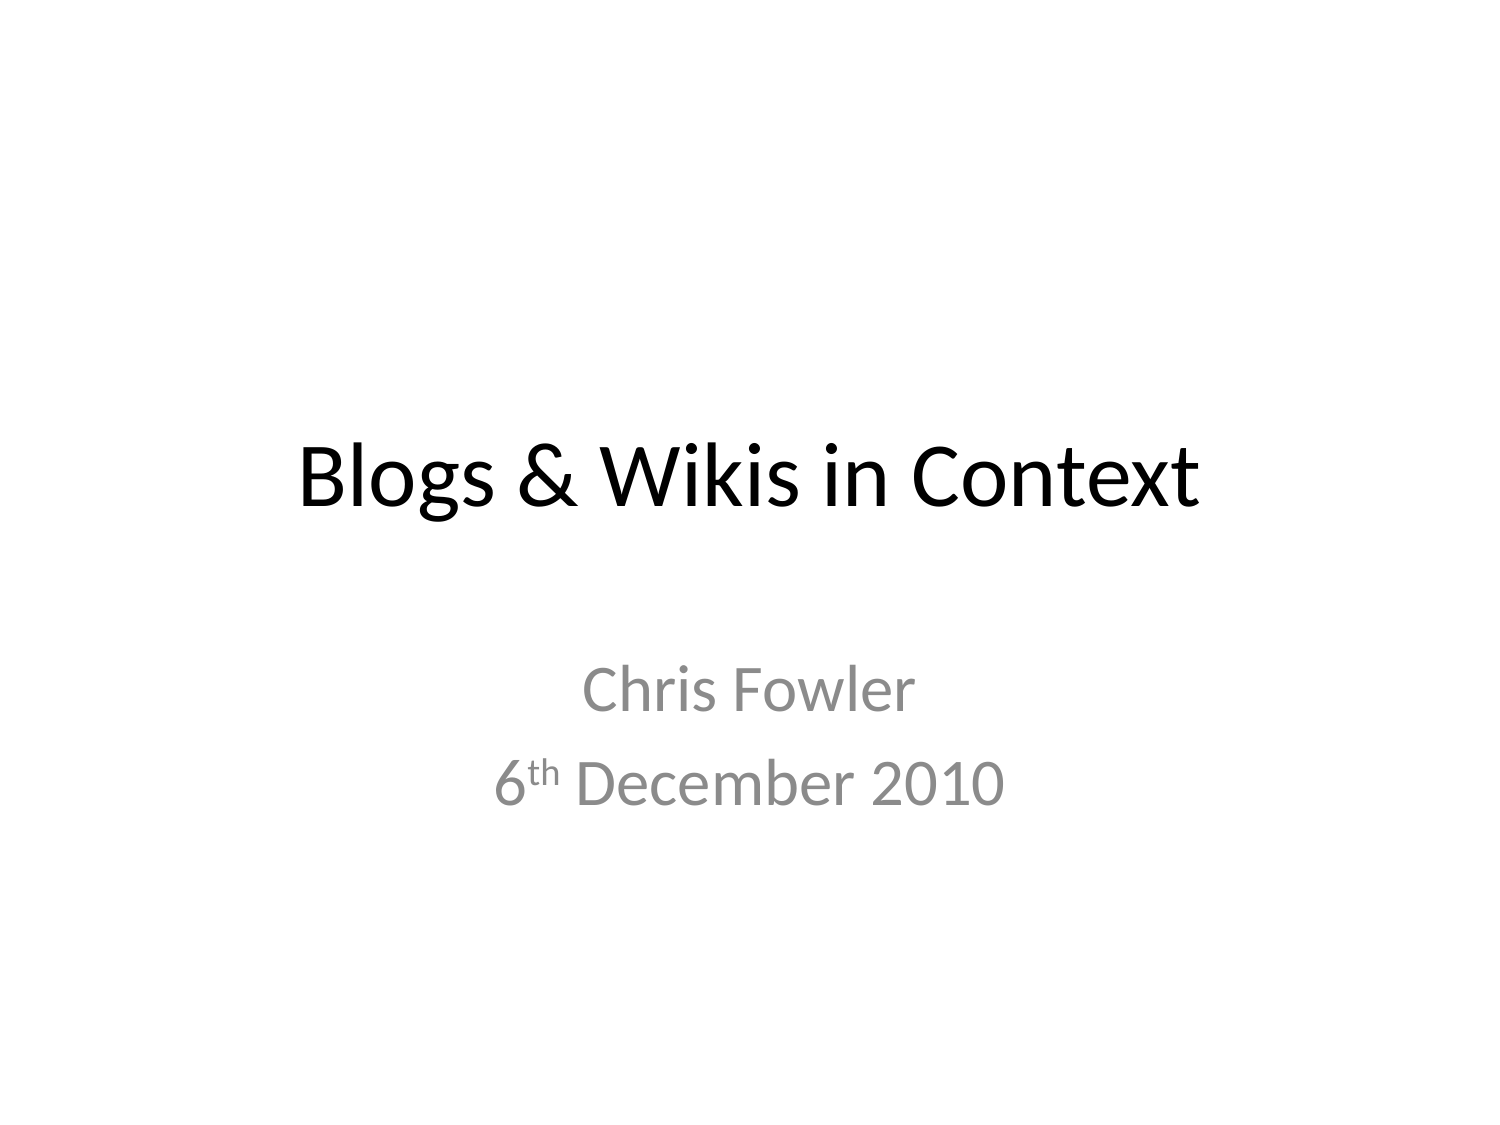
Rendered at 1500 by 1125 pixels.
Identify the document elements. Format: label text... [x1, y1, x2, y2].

subtitle Chris Fowler 6th December 2010 [224, 637, 1276, 926]
title Blogs & Wikis in Context [112, 349, 1388, 591]
